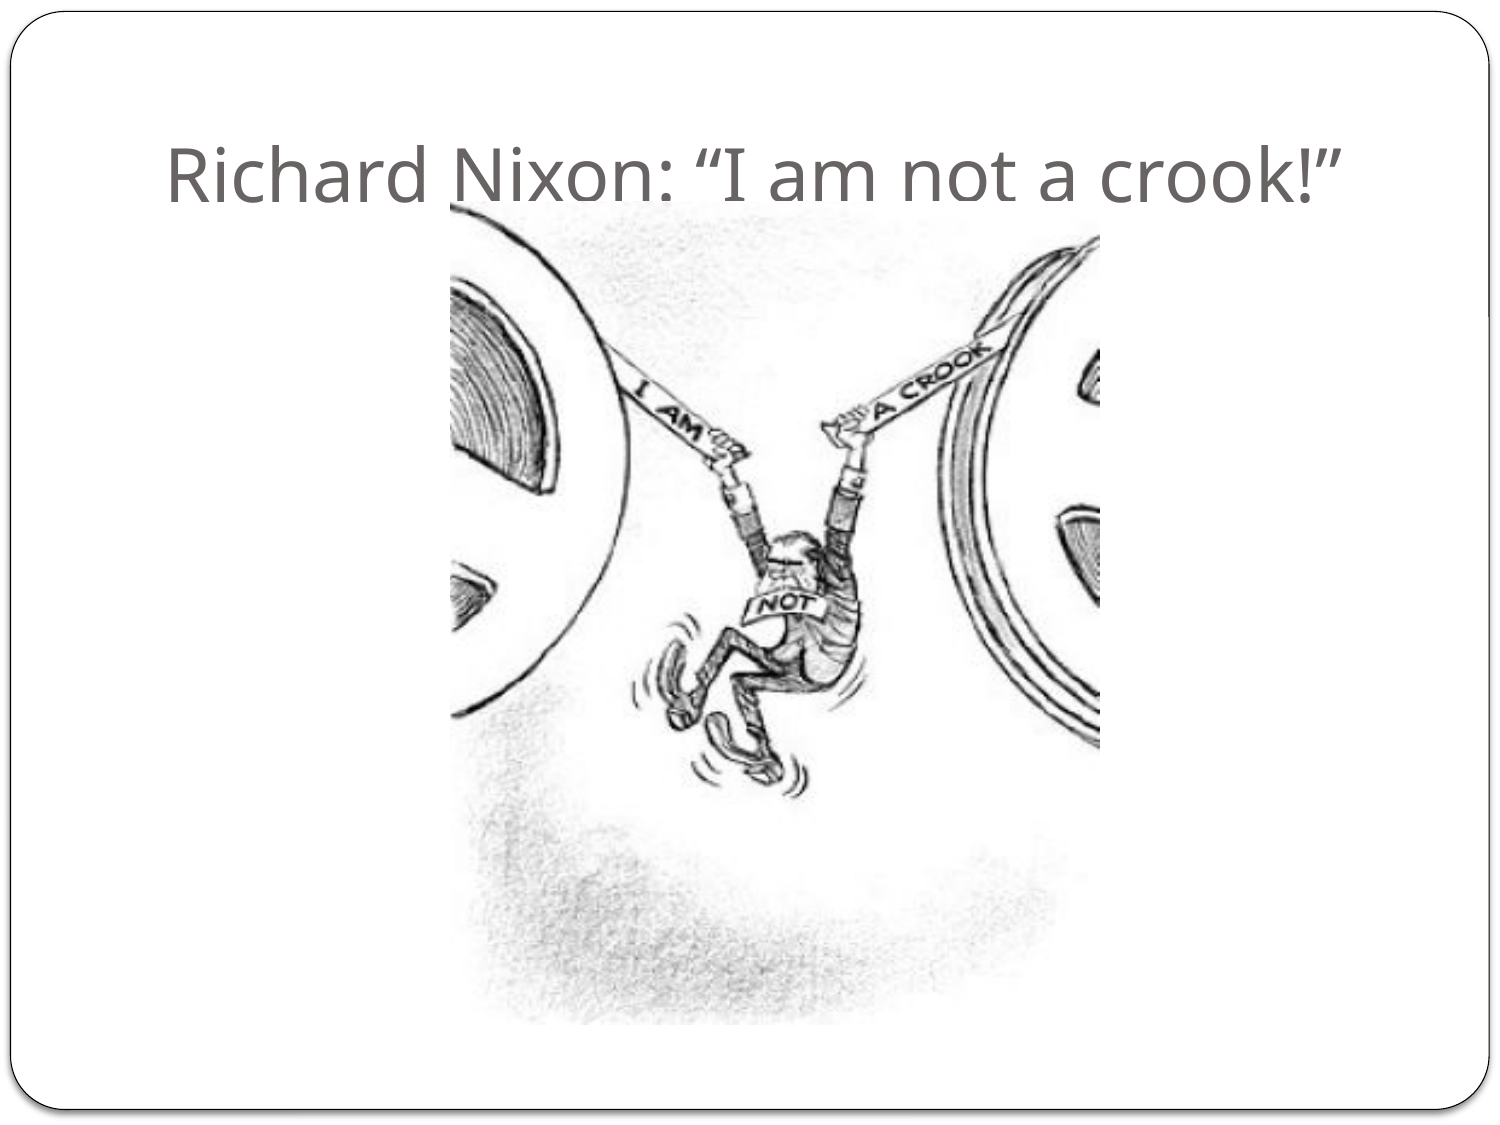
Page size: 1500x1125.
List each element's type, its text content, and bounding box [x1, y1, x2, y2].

title Richard Nixon: “I am not a crook!” [150, 45, 1425, 233]
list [449, 201, 1101, 1026]
